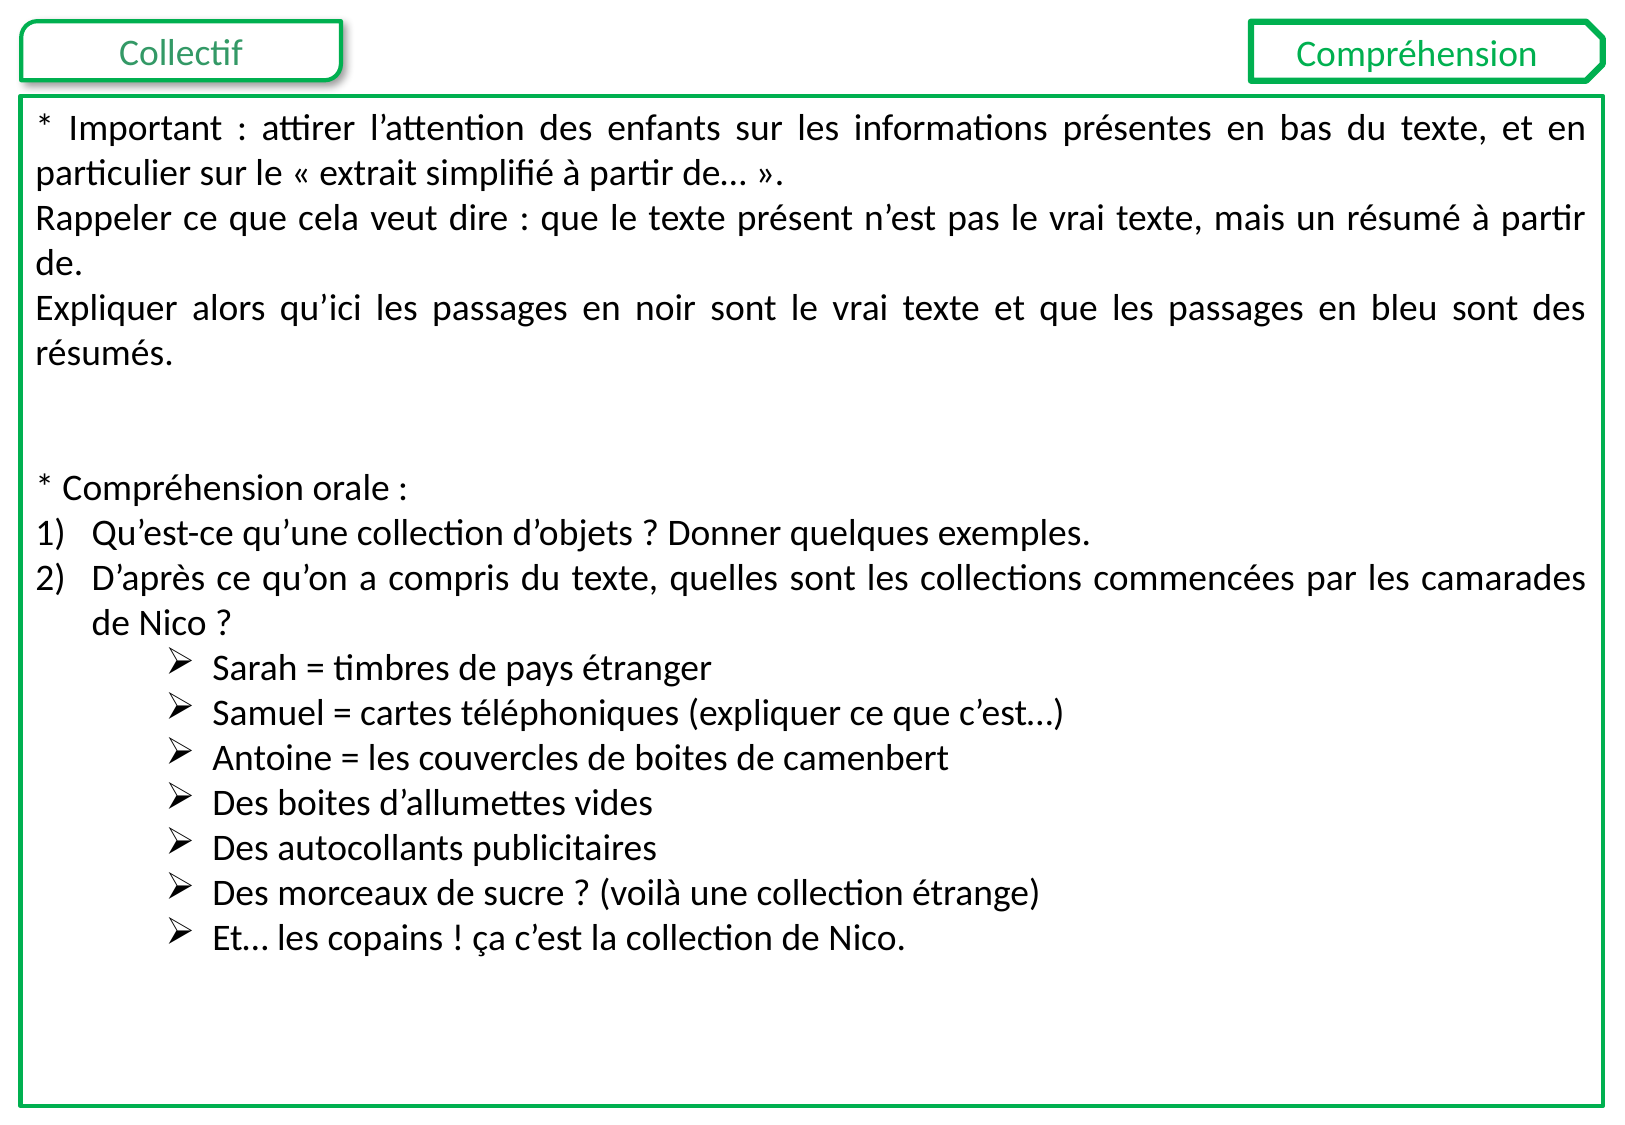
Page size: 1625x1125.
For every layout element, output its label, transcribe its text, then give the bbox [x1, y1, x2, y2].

list Compréhension [1250, 21, 1584, 81]
list * Important : attirer l’attention des enfants sur les informations présentes en bas du texte, et en particulier sur le « extrait simplifié à partir de… ». Rappeler ce que cela veut dire : que le texte présent n’est pas le vrai texte, mais un résumé à partir de. Expliquer alors qu’ici les passages en noir sont le vrai texte et que les passages en bleu sont des résumés. * Compréhension orale : Qu’est-ce qu’une collection d’objets ? Donner quelques exemples. D’après ce qu’on a compris du texte, quelles sont les collections commencées par les camarades de Nico ? Sarah = timbres de pays étranger Samuel = cartes téléphoniques (expliquer ce que c’est…) Antoine = les couvercles de boites de camenbert Des boites d’allumettes vides Des autocollants publicitaires Des morceaux de sucre ? (voilà une collection étrange) Et… les copains ! ça c’est la collection de Nico. [18, 94, 1605, 1108]
